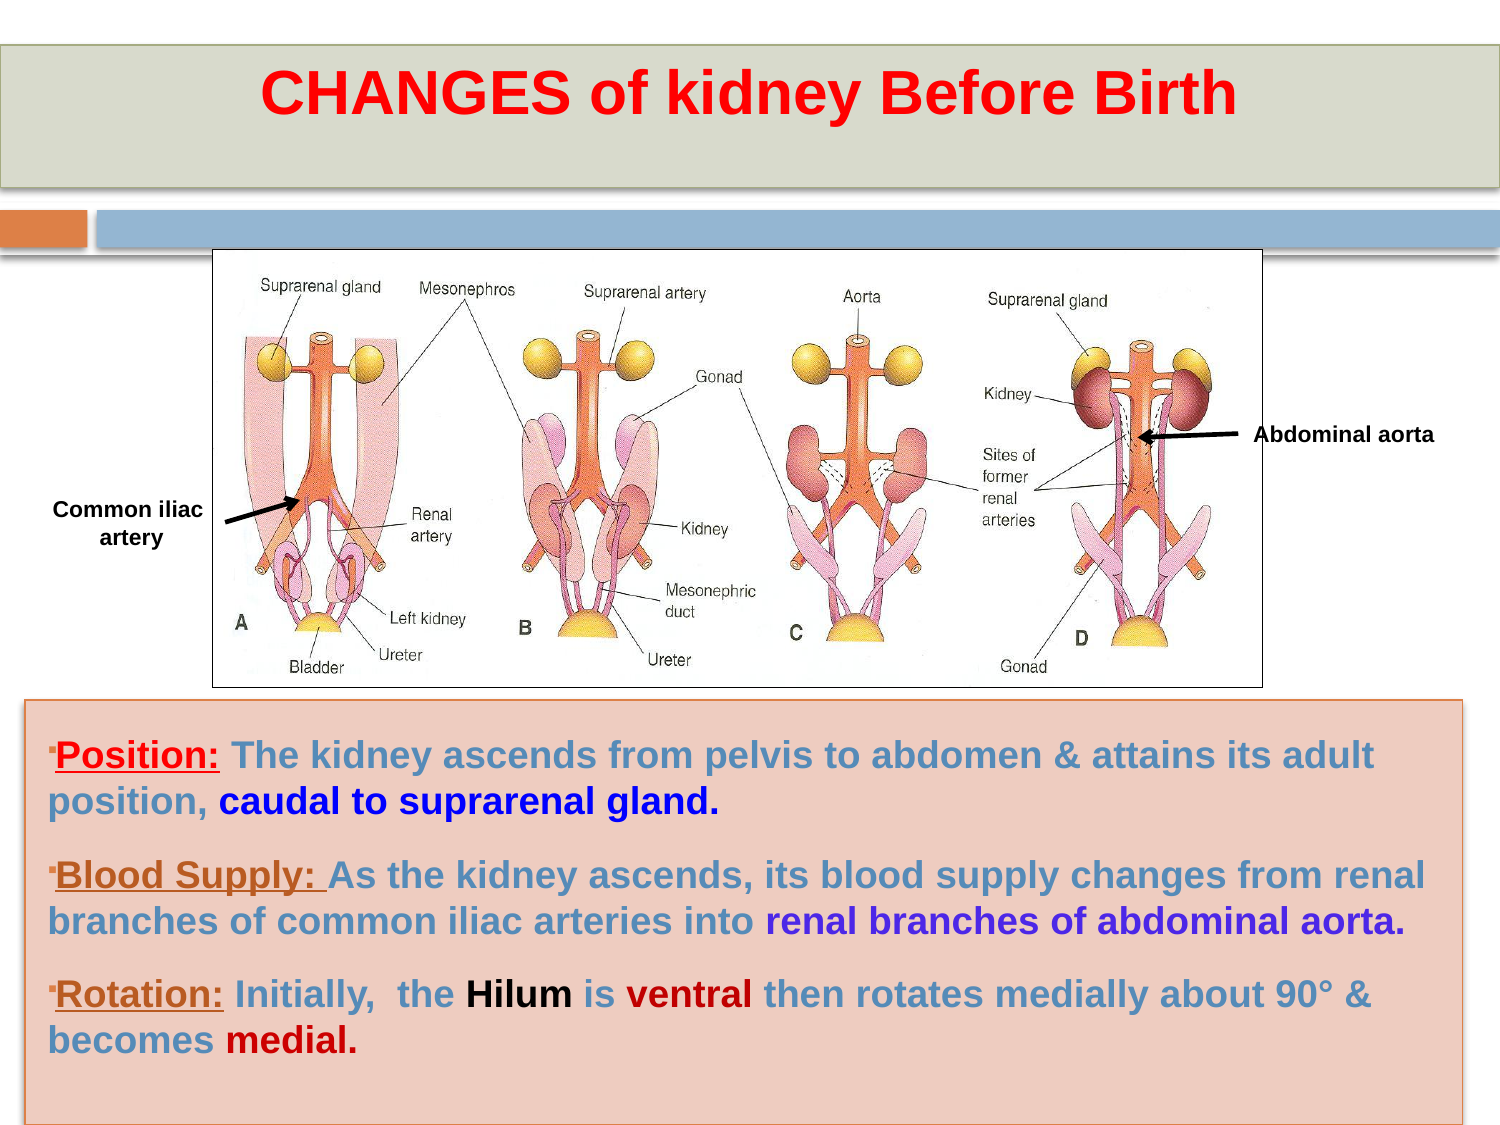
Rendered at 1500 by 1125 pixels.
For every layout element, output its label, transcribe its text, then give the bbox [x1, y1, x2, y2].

text_box Abdominal aorta [1268, 412, 1450, 455]
text_box Common iliac artery [37, 487, 206, 558]
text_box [225, 499, 301, 524]
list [212, 249, 1263, 688]
list Position: The kidney ascends from pelvis to abdomen & attains its adult position, caudal to suprarenal gland. Blood Supply: As the kidney ascends, its blood supply changes from renal branches of common iliac arteries into renal branches of abdominal aorta. Rotation: Initially, the Hilum is ventral then rotates medially about 90° & becomes medial. [24, 699, 1463, 1125]
title CHANGES of kidney Before Birth [0, 44, 1500, 188]
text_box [1137, 433, 1238, 438]
